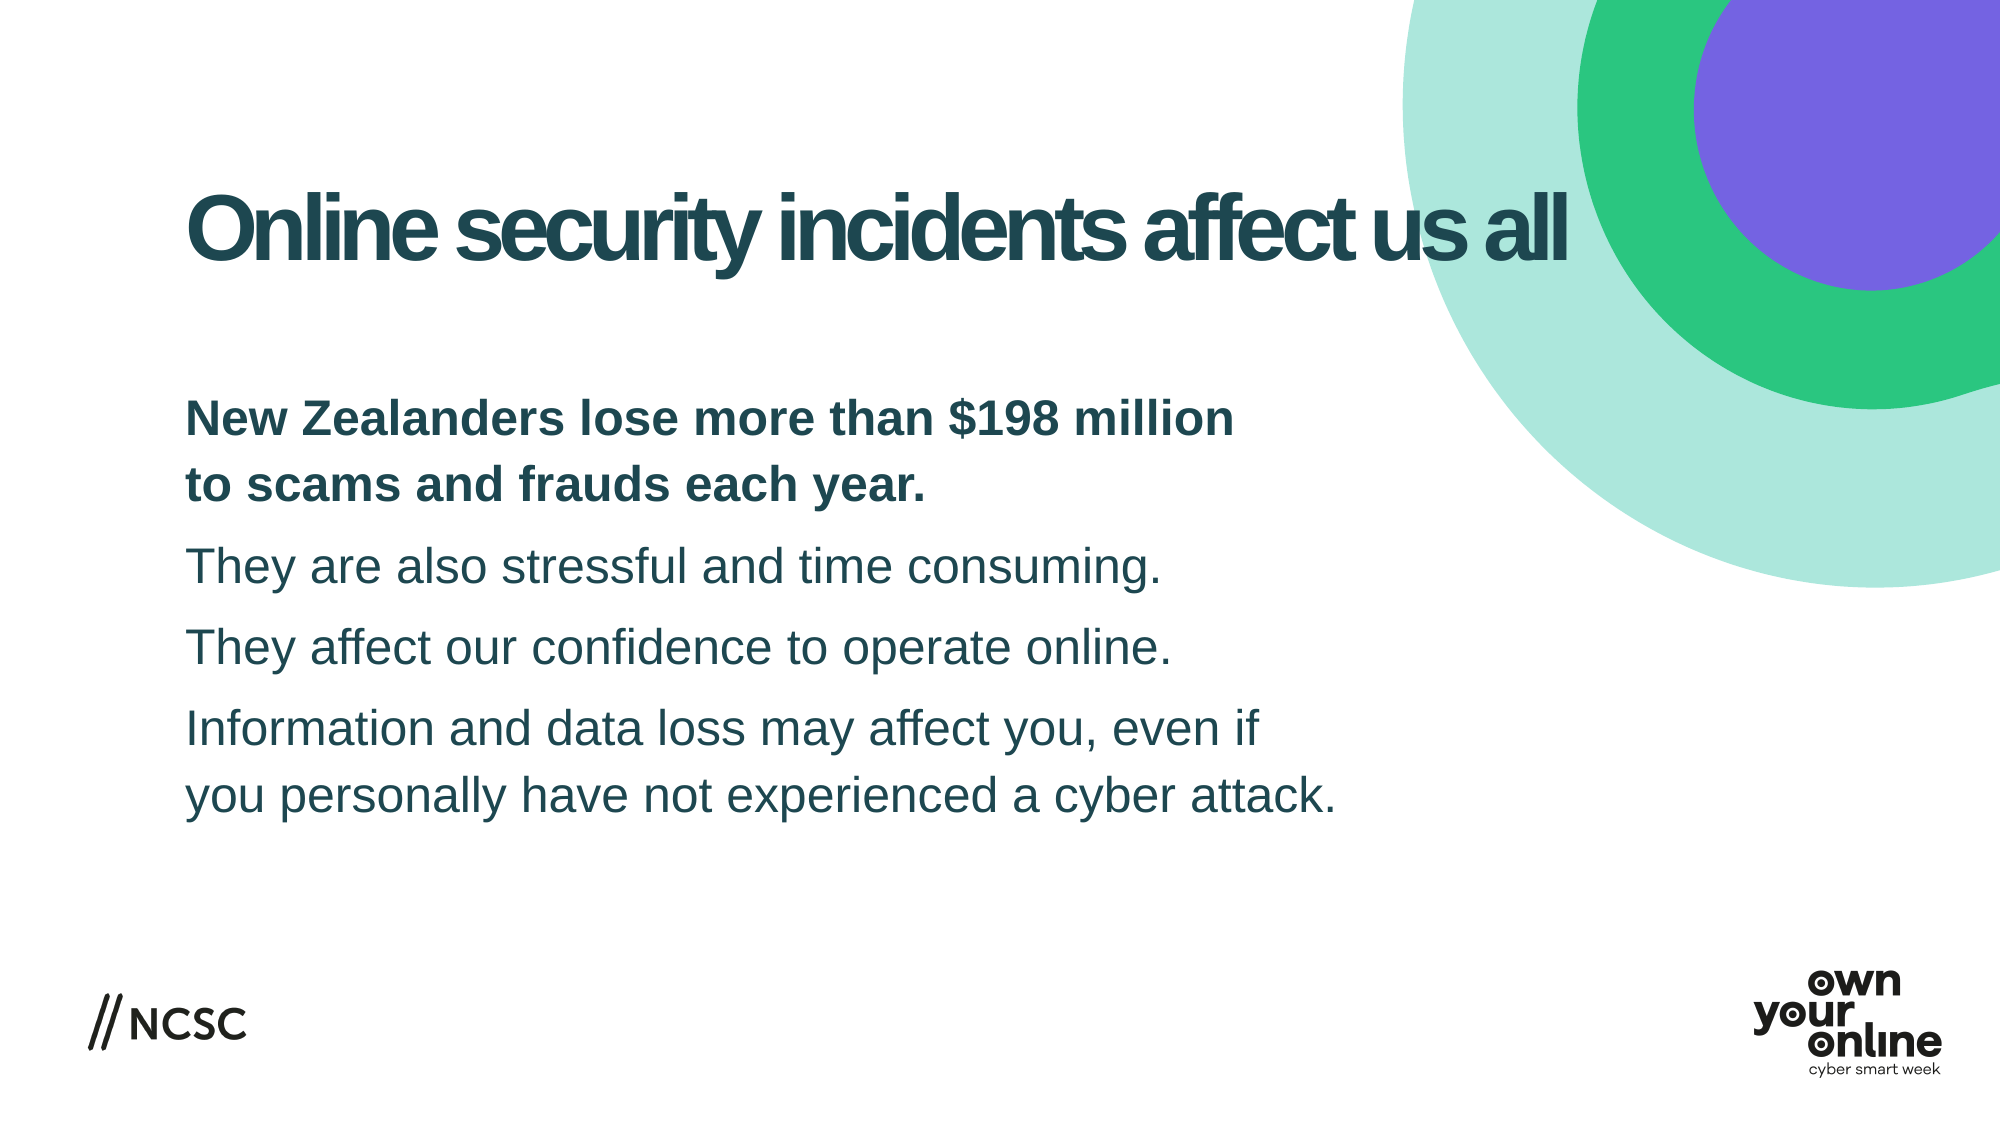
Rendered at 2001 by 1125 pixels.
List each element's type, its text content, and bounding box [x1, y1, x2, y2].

title Online security incidents affect us all [183, 134, 1402, 325]
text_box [56, 967, 1944, 1079]
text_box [1402, 0, 2000, 589]
text_box New Zealanders lose more than $198 million to scams and frauds each year. They are also stressful and time consuming. They affect our confidence to operate online. Information and data loss may affect you, even if you personally have not experienced a cyber attack. [183, 363, 1493, 823]
